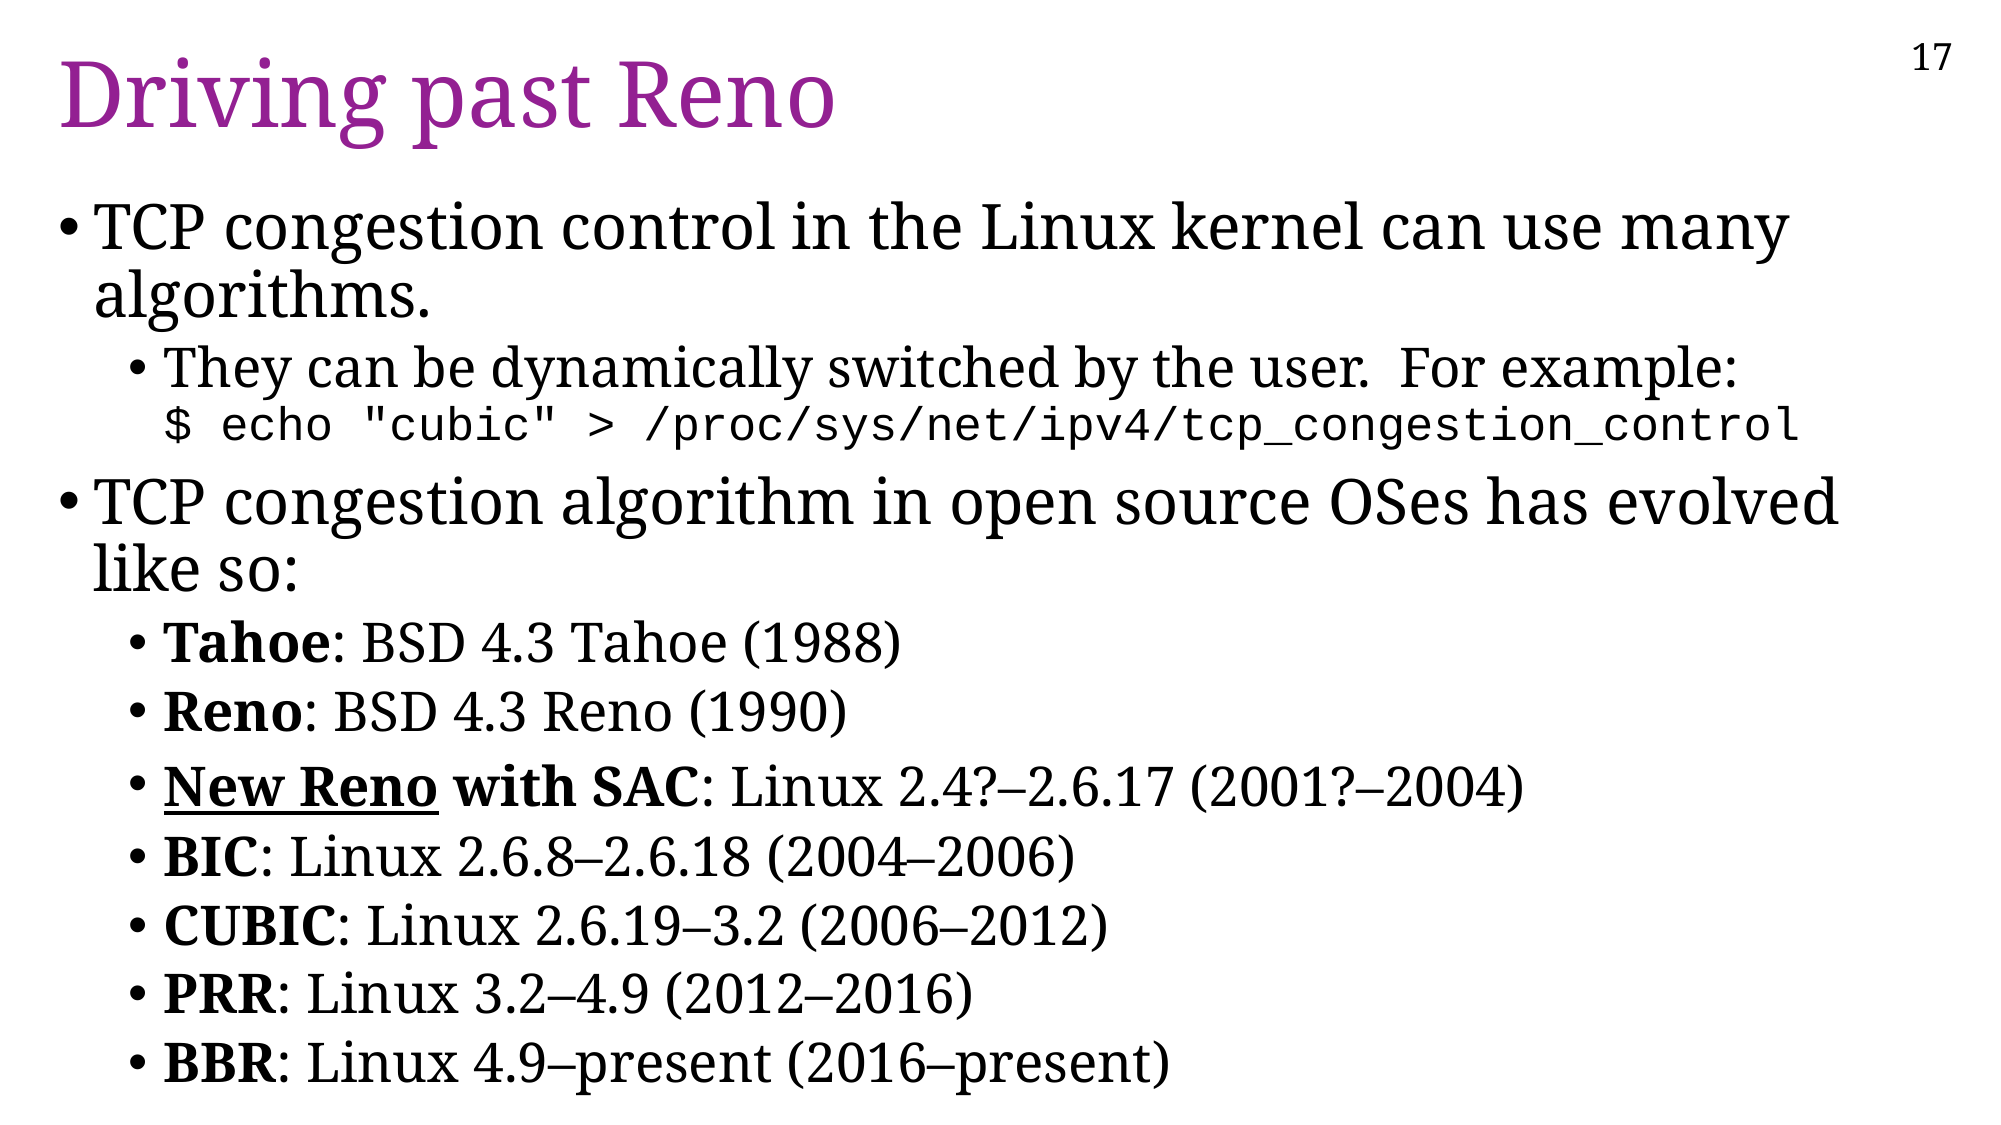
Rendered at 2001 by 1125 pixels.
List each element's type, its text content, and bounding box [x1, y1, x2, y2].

list TCP congestion control in the Linux kernel can use many algorithms. They can be dynamically switched by the user. For example: $ echo "cubic" > /proc/sys/net/ipv4/tcp_congestion_control TCP congestion algorithm in open source OSes has evolved like so: Tahoe: BSD 4.3 Tahoe (1988) Reno: BSD 4.3 Reno (1990) New Reno with SAC: Linux 2.4?–2.6.17 (2001?–2004) BIC: Linux 2.6.8–2.6.18 (2004–2006) CUBIC: Linux 2.6.19–3.2 (2006–2012) PRR: Linux 3.2–4.9 (2012–2016) BBR: Linux 4.9–present (2016–present) [43, 188, 1953, 1106]
title Driving past Reno [43, 25, 1953, 171]
